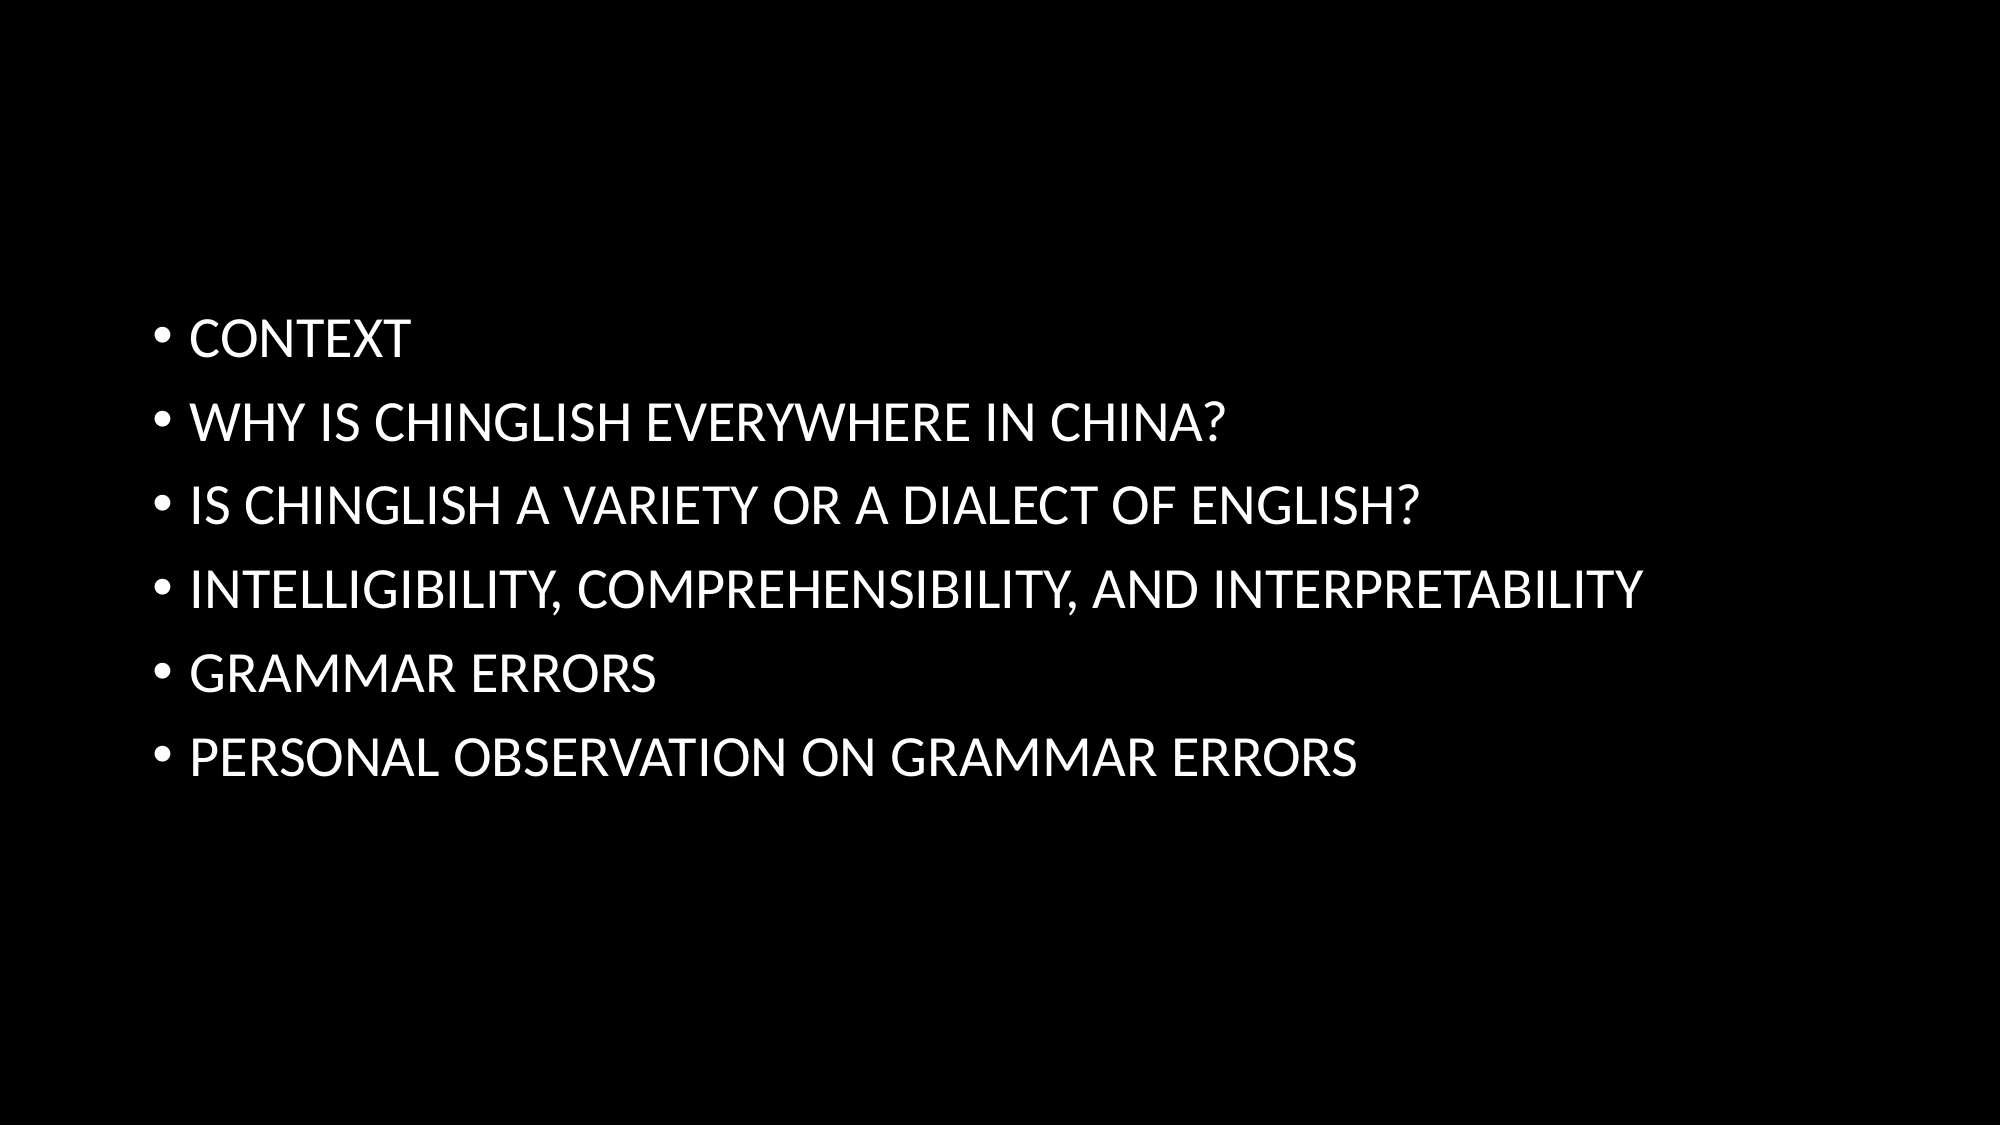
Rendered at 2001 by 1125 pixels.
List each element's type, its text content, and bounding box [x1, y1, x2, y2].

list CONTEXT WHY IS CHINGLISH EVERYWHERE IN CHINA? IS CHINGLISH A VARIETY OR A DIALECT OF ENGLISH? INTELLIGIBILITY, COMPREHENSIBILITY, AND INTERPRETABILITY GRAMMAR ERRORS PERSONAL OBSERVATION ON GRAMMAR ERRORS [137, 299, 1863, 1014]
